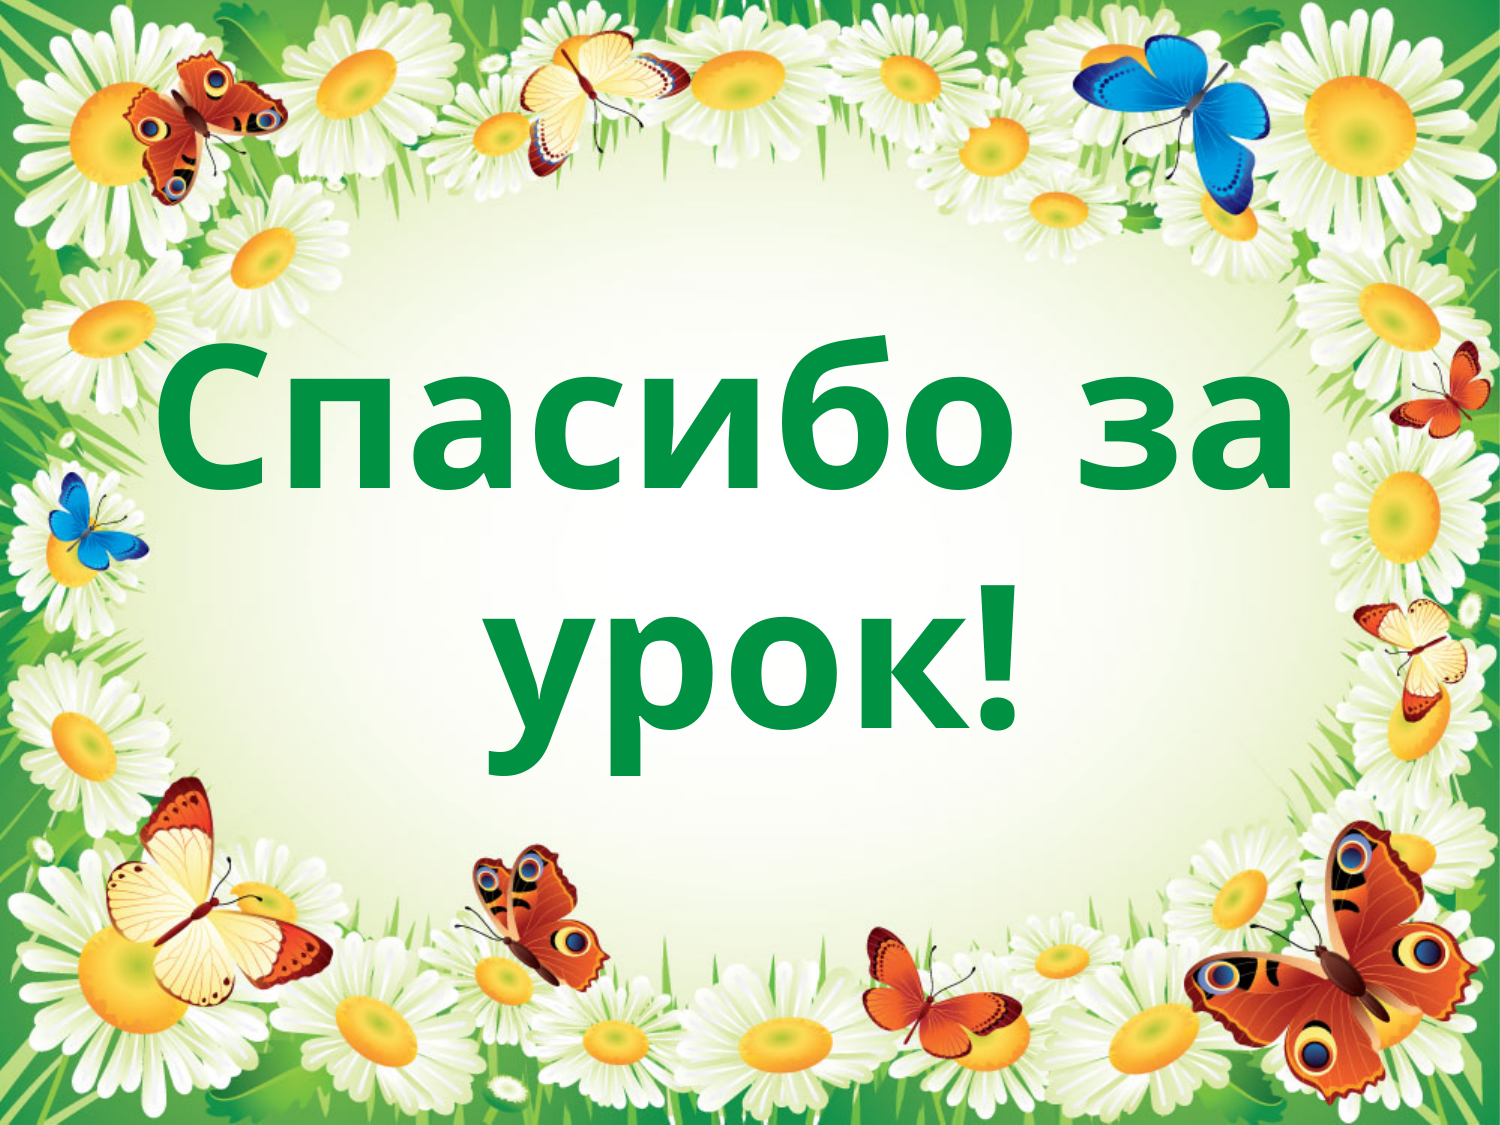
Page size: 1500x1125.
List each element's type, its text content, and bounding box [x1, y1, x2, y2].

picture [0, 0, 1500, 1125]
list Спасибо за урок! [0, 281, 1454, 1005]
